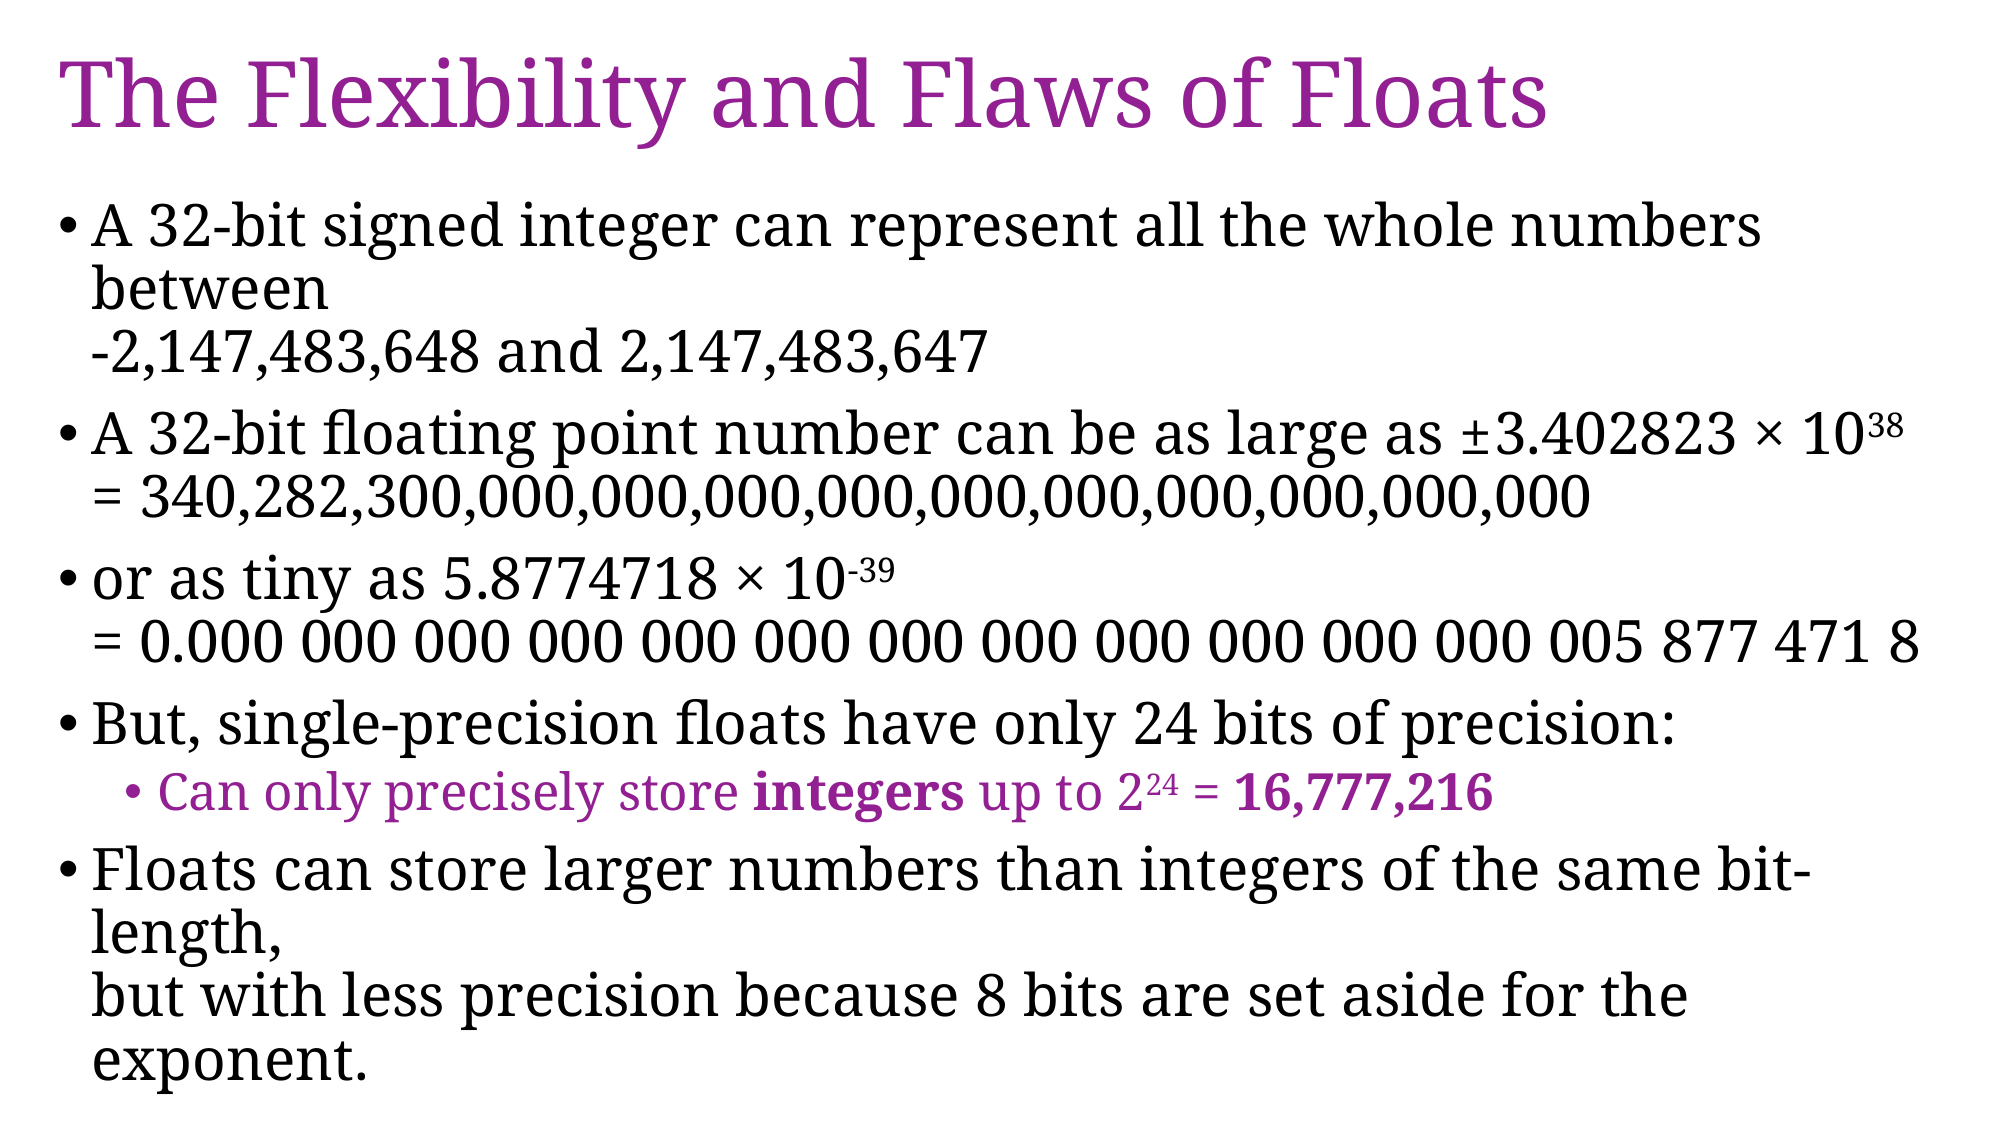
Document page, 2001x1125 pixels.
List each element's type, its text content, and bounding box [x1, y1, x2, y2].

list A 32-bit signed integer can represent all the whole numbers between -2,147,483,648 and 2,147,483,647 A 32-bit floating point number can be as large as ±3.402823 × 1038 = 340,282,300,000,000,000,000,000,000,000,000,000,000 or as tiny as 5.8774718 × 10-39 = 0.000 000 000 000 000 000 000 000 000 000 000 000 005 877 471 8 But, single-precision floats have only 24 bits of precision: Can only precisely store integers up to 224 = 16,777,216 Floats can store larger numbers than integers of the same bit-length, but with less precision because 8 bits are set aside for the exponent. [43, 188, 1953, 1106]
title The Flexibility and Flaws of Floats [43, 25, 1953, 171]
